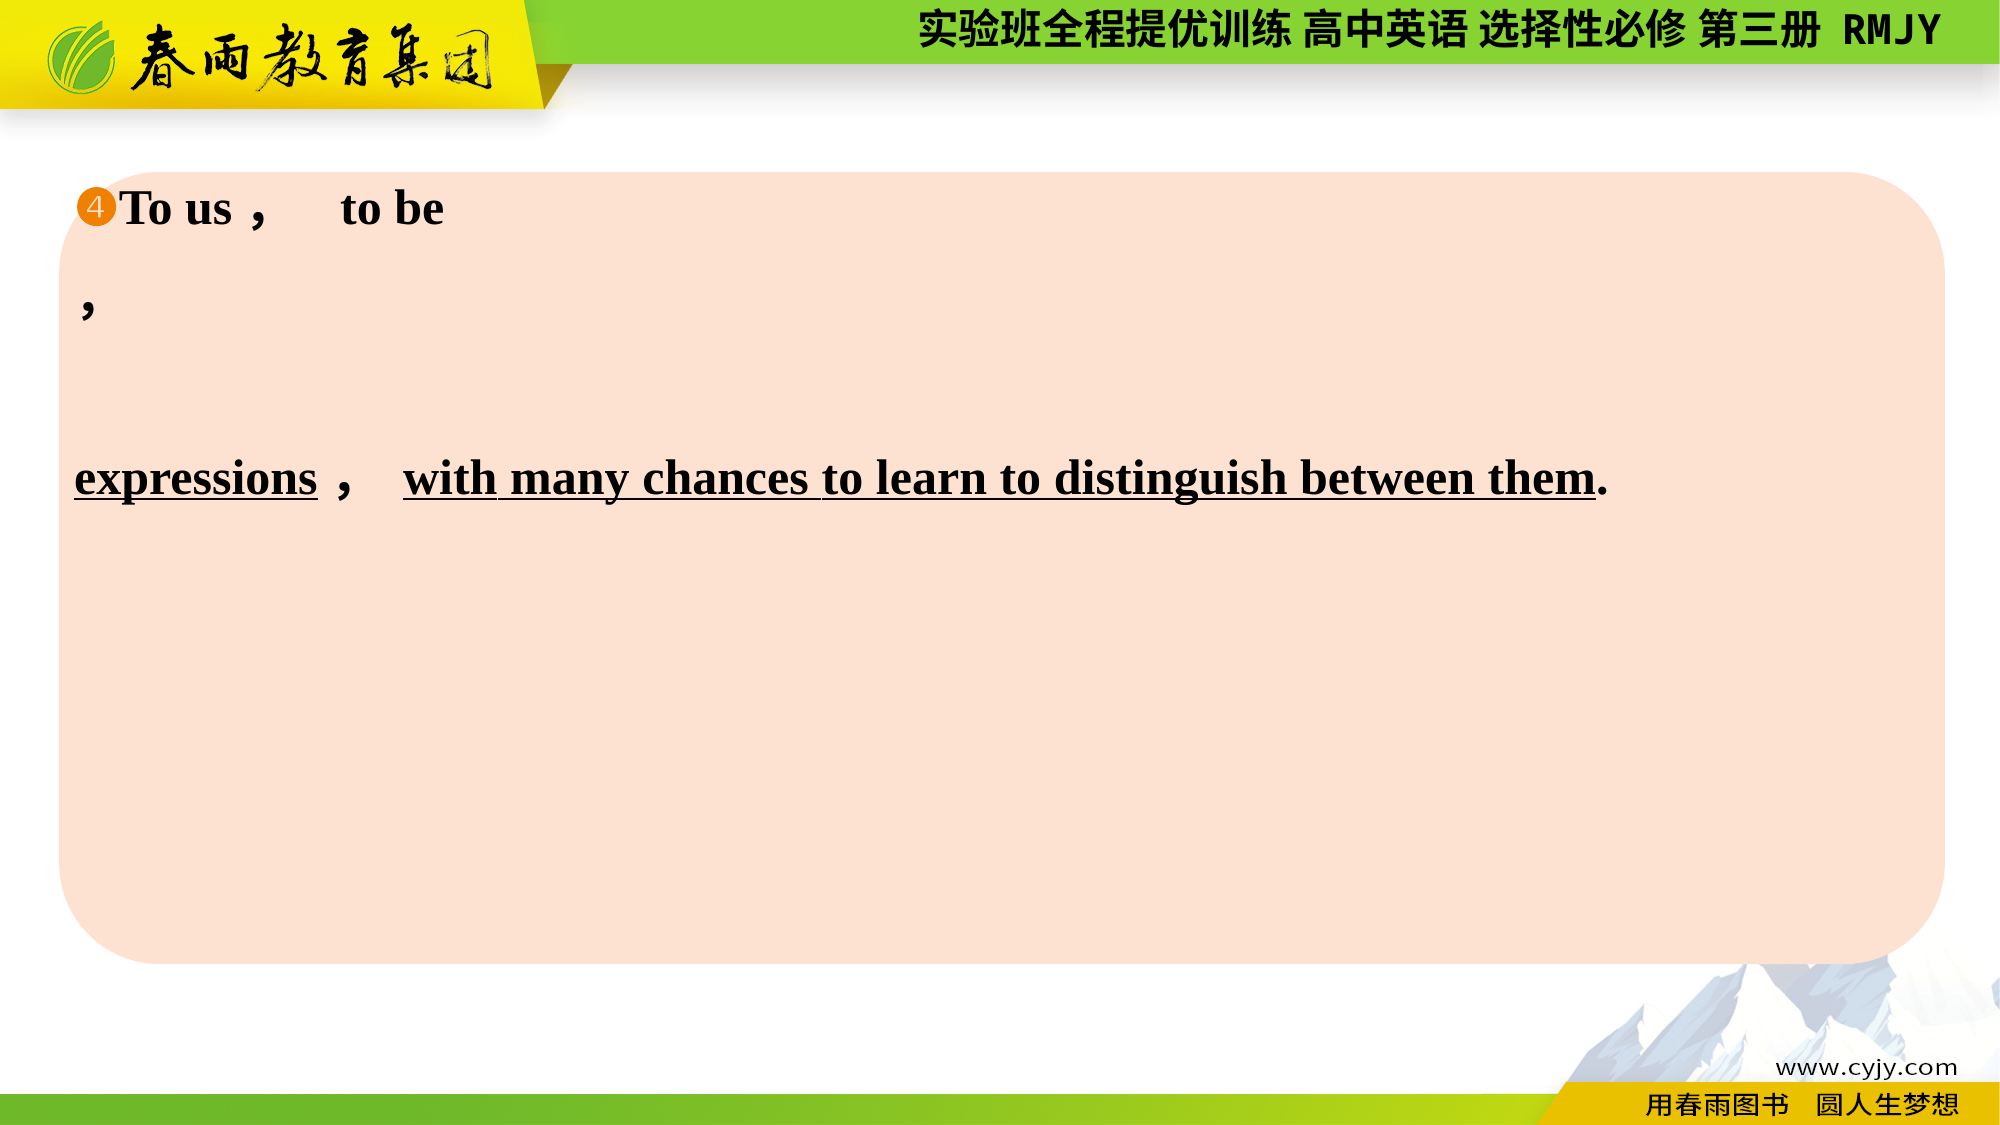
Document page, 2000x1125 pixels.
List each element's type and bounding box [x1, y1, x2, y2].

text_box [59, 171, 1945, 965]
picture [0, 0, 2000, 1125]
